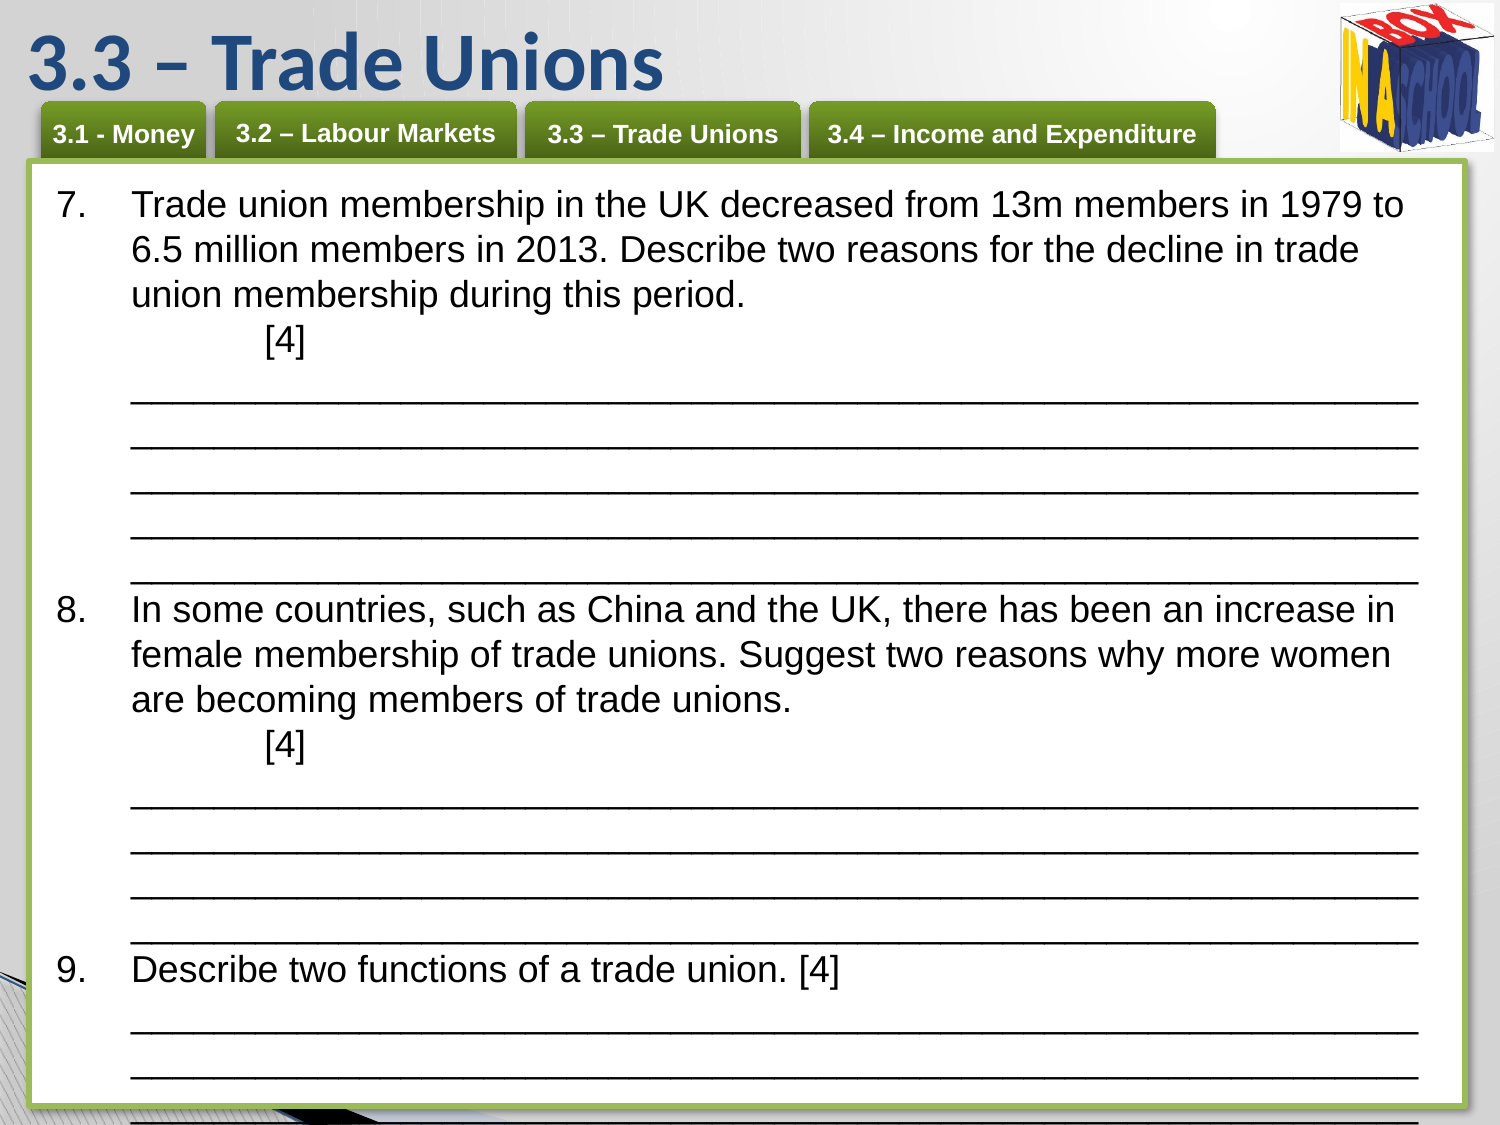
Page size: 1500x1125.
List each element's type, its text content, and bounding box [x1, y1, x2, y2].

text_box Trade union membership in the UK decreased from 13m members in 1979 to 6.5 million members in 2013. Describe two reasons for the decline in trade union membership during this period. [4] ____________________________________________________________________________________________________________________________ ______________________________________________________________ ______________________________________________________________ ______________________________________________________________ In some countries, such as China and the UK, there has been an increase in female membership of trade unions. Suggest two reasons why more women are becoming members of trade unions. [4] ______________________________________________________________ ______________________________________________________________ ______________________________________________________________ ______________________________________________________________ Describe two functions of a trade union. [4] ______________________________________________________________ ______________________________________________________________ ______________________________________________________________ ______________________________________________________________ [41, 172, 1447, 1125]
picture [1340, 3, 1495, 152]
title 3.3 – Trade Unions [11, 11, 1465, 102]
